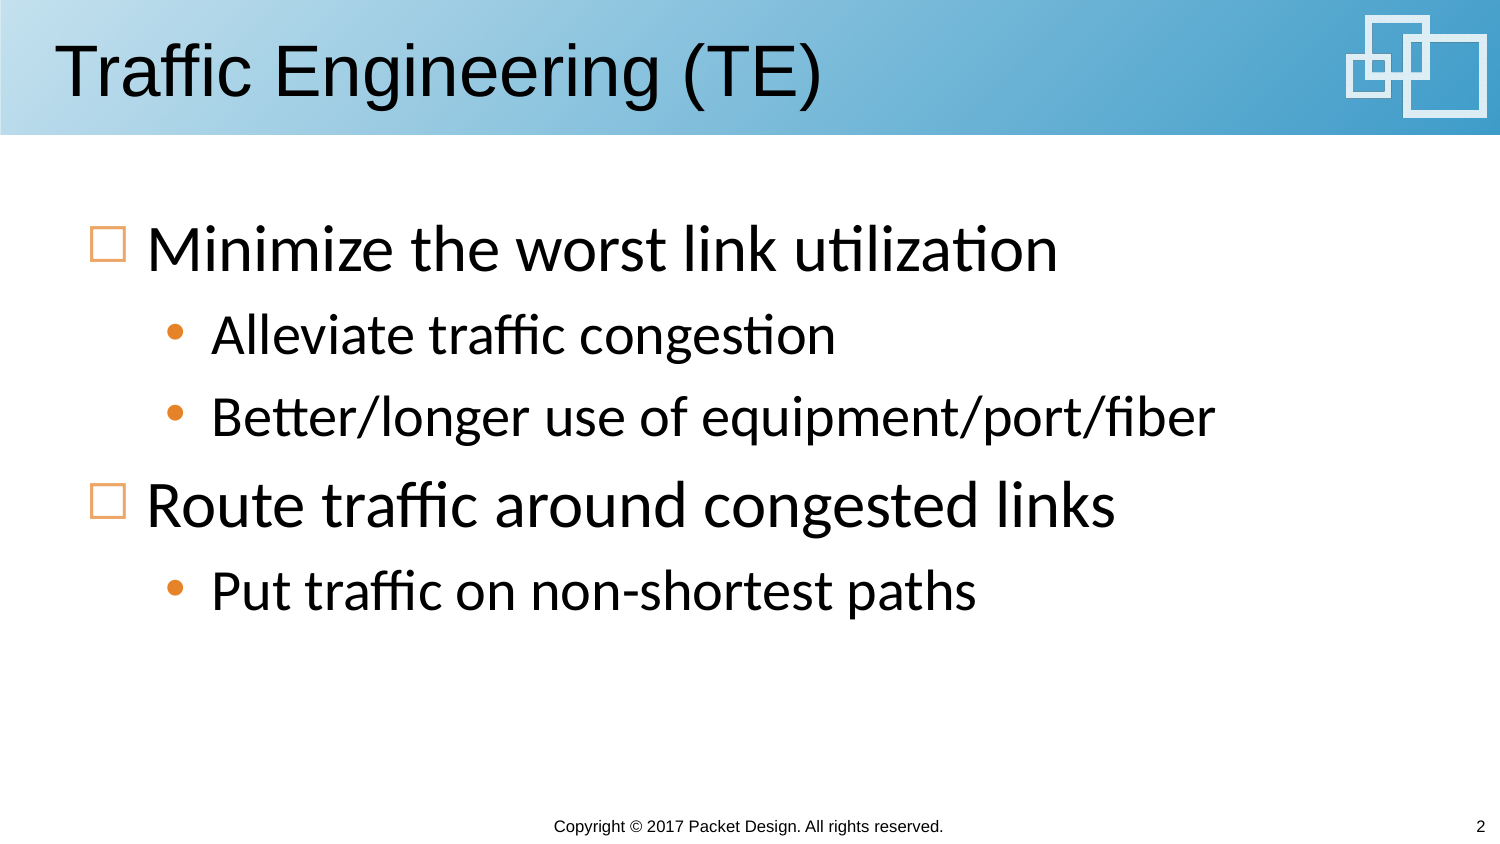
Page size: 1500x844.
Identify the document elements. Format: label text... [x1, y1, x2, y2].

footer Copyright © 2017 Packet Design. All rights reserved. [495, 798, 1004, 844]
picture [90, 483, 126, 519]
picture [90, 226, 126, 262]
slide_number 2 [1150, 798, 1500, 844]
picture [1346, 15, 1487, 118]
list Minimize the worst link utilization Alleviate traffic congestion Better/longer use of equipment/port/fiber Route traffic around congested links Put traffic on non-shortest paths [75, 196, 1425, 754]
title Traffic Engineering (TE) [39, 0, 1275, 135]
